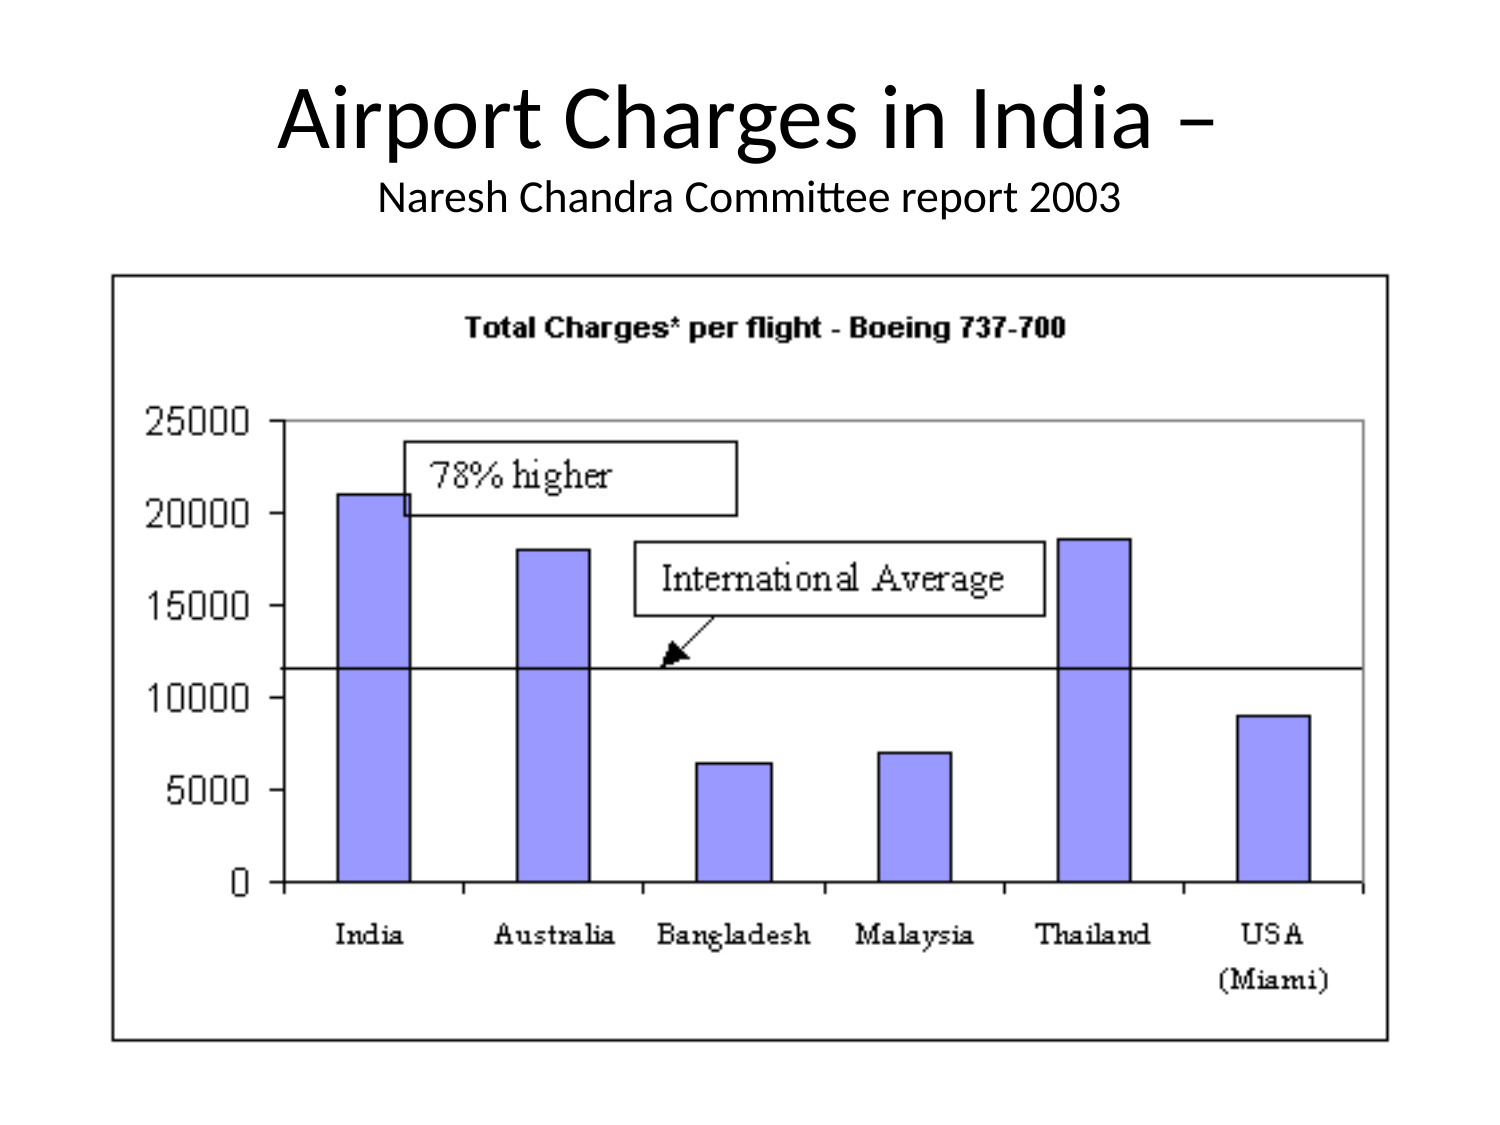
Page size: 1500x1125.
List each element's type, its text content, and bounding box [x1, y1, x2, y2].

title Airport Charges in India – Naresh Chandra Committee report 2003 [75, 45, 1425, 233]
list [99, 262, 1401, 1051]
